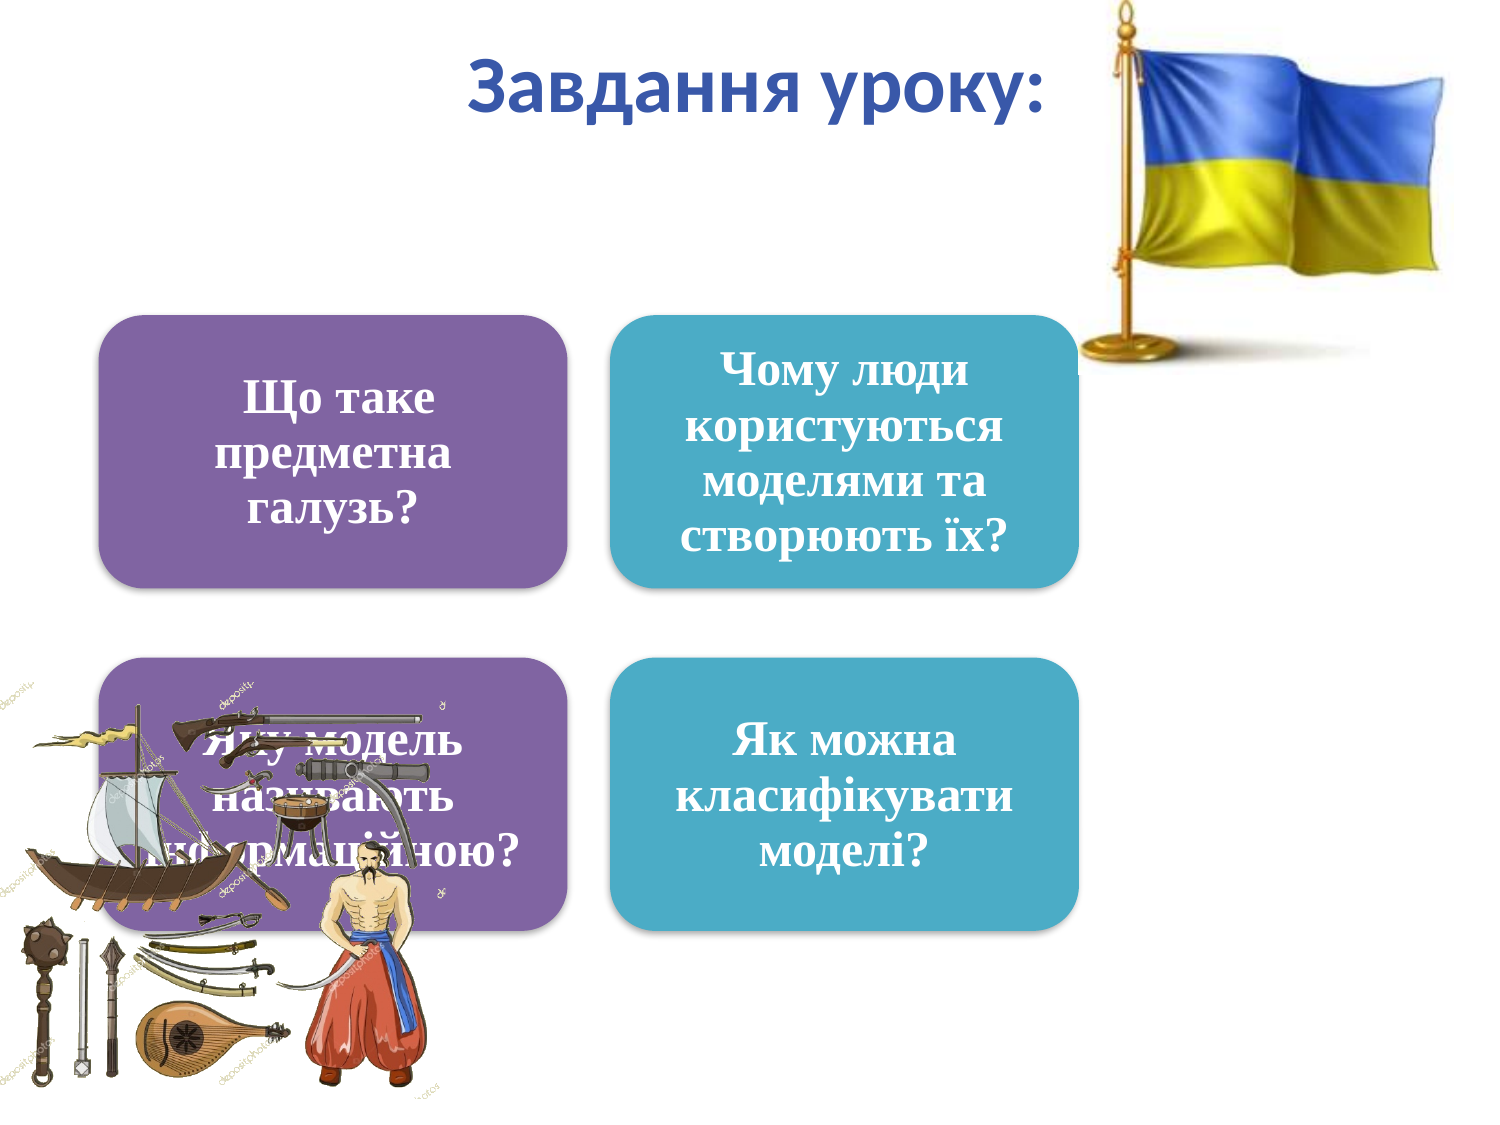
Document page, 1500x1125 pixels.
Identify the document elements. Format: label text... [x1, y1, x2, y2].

picture [0, 682, 446, 1100]
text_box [98, 175, 1436, 1071]
picture [1077, 0, 1454, 376]
text_box Завдання уроку: [351, 23, 1072, 136]
